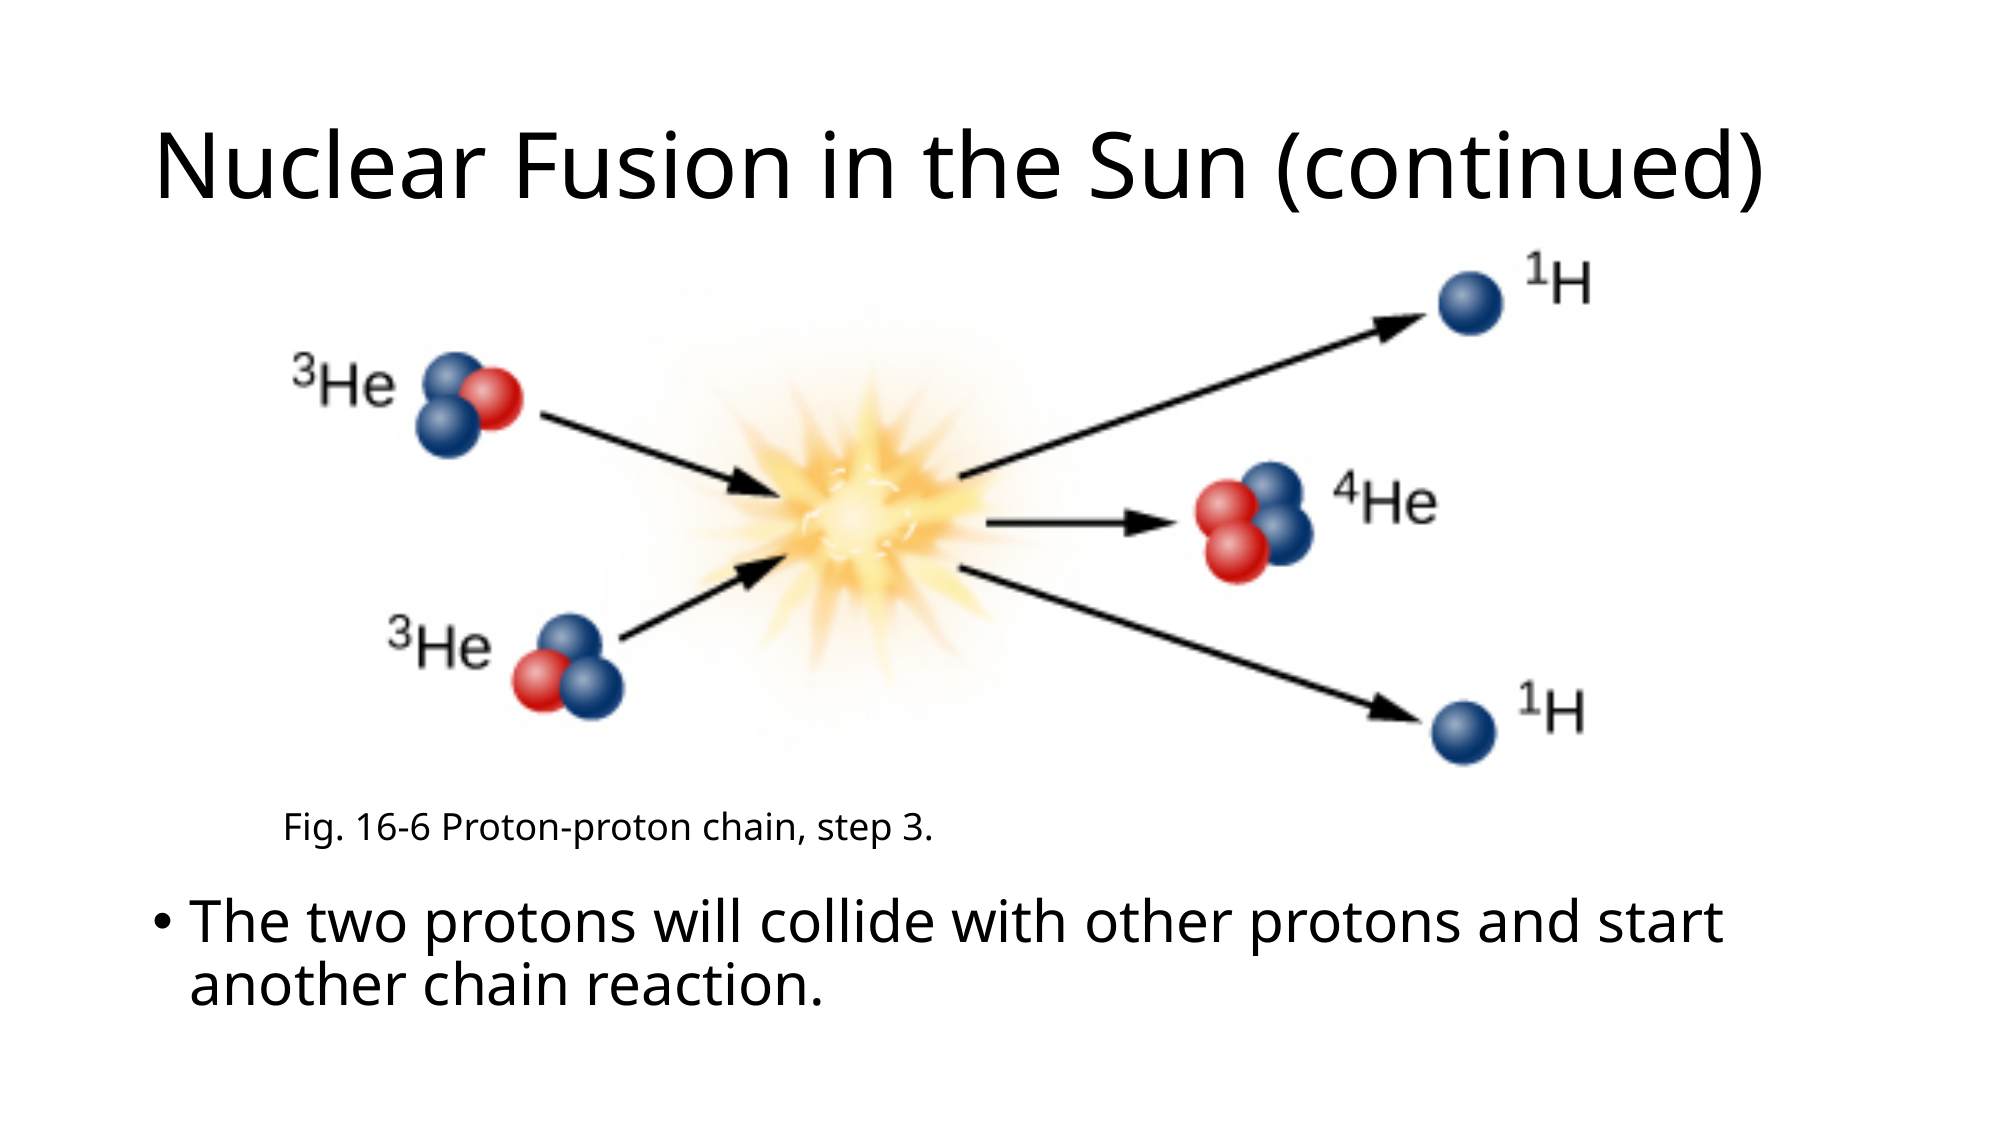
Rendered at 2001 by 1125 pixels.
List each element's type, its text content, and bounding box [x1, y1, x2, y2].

picture [291, 239, 1591, 769]
text_box Fig. 16-6 Proton-proton chain, step 3. [267, 795, 950, 856]
title Nuclear Fusion in the Sun (continued) [137, 59, 1863, 278]
list The two protons will collide with other protons and start another chain reaction. [137, 884, 1863, 1093]
